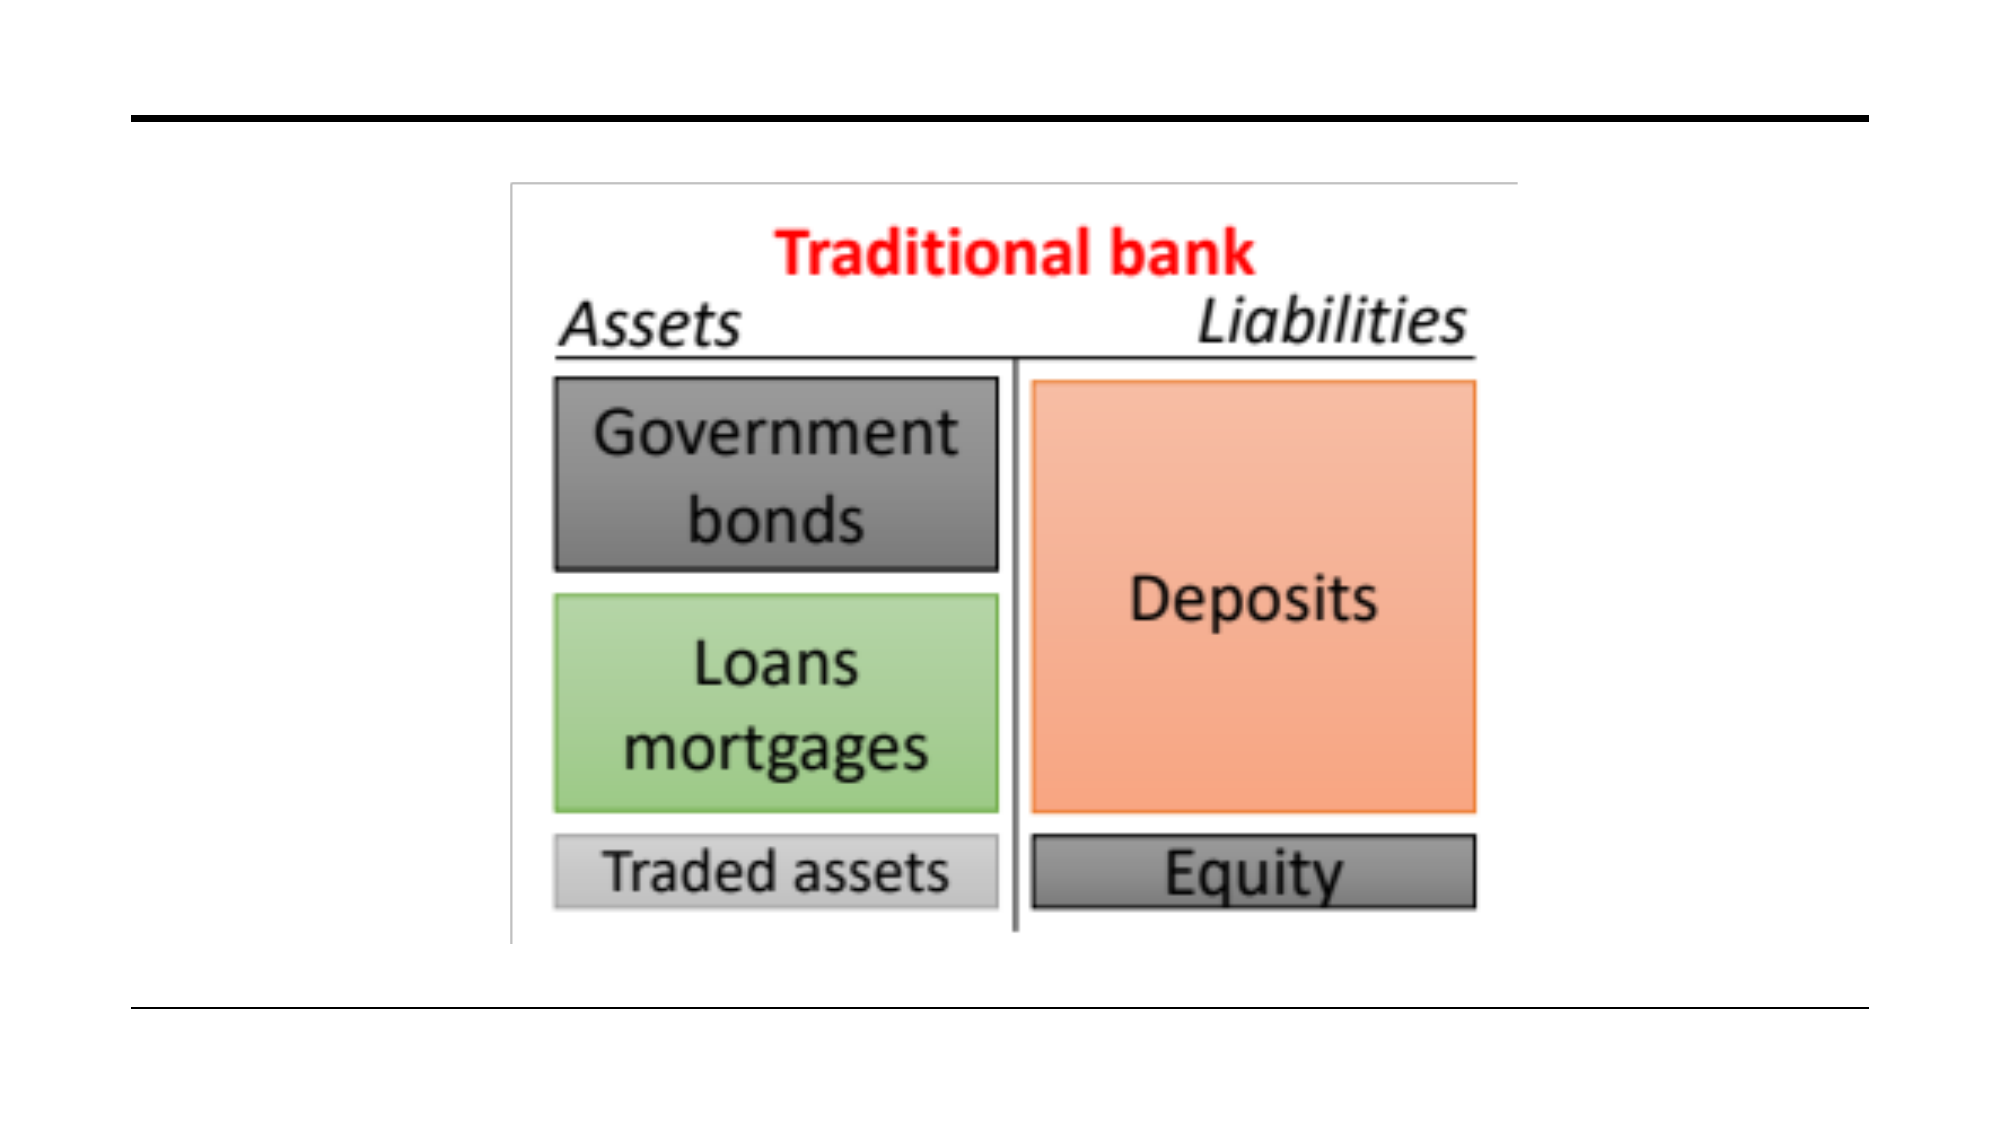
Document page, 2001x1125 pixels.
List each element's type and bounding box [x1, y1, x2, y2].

picture [482, 181, 1518, 944]
